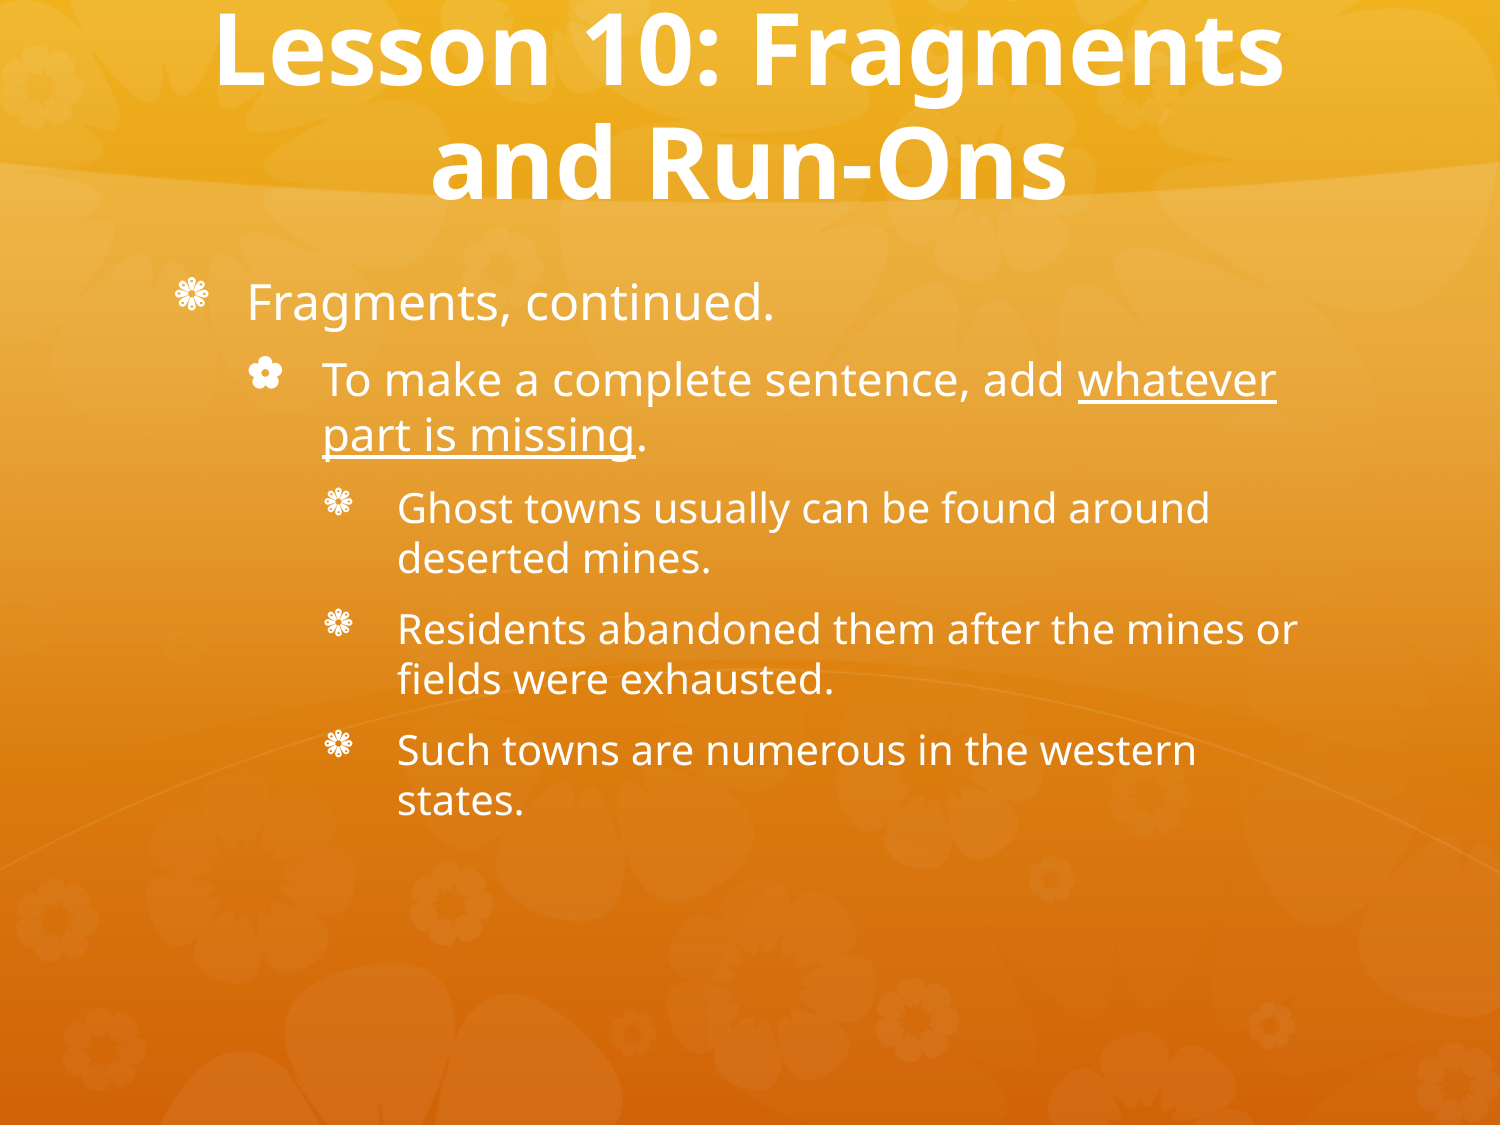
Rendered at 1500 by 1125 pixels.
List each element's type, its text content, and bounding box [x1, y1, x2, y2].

title Lesson 10: Fragments and Run-Ons [127, 14, 1372, 203]
picture [0, 0, 1500, 1125]
list Fragments, continued. To make a complete sentence, add whatever part is missing. Ghost towns usually can be found around deserted mines. Residents abandoned them after the mines or fields were exhausted. Such towns are numerous in the western states. [156, 262, 1344, 967]
